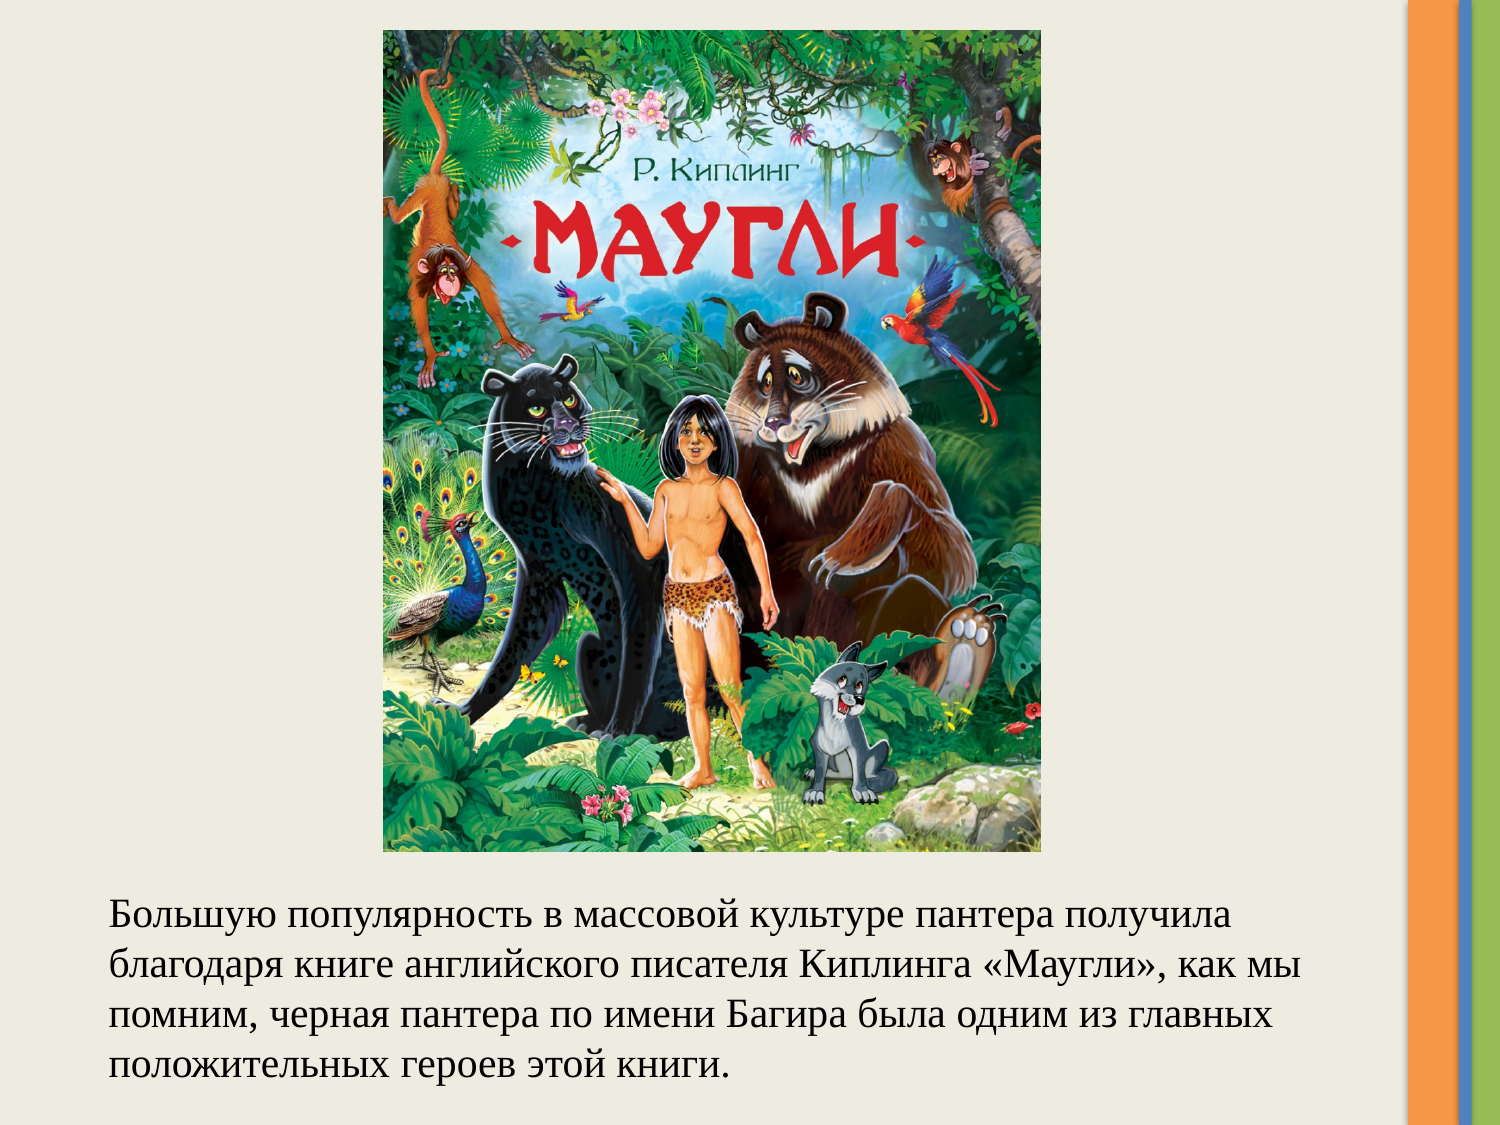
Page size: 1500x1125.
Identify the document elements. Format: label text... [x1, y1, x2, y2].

picture [383, 30, 1041, 852]
text_box Большую популярность в массовой культуре пантера получила благодаря книге английского писателя Киплинга «Маугли», как мы помним, черная пантера по имени Багира была одним из главных положительных героев этой книги. [93, 878, 1348, 1094]
